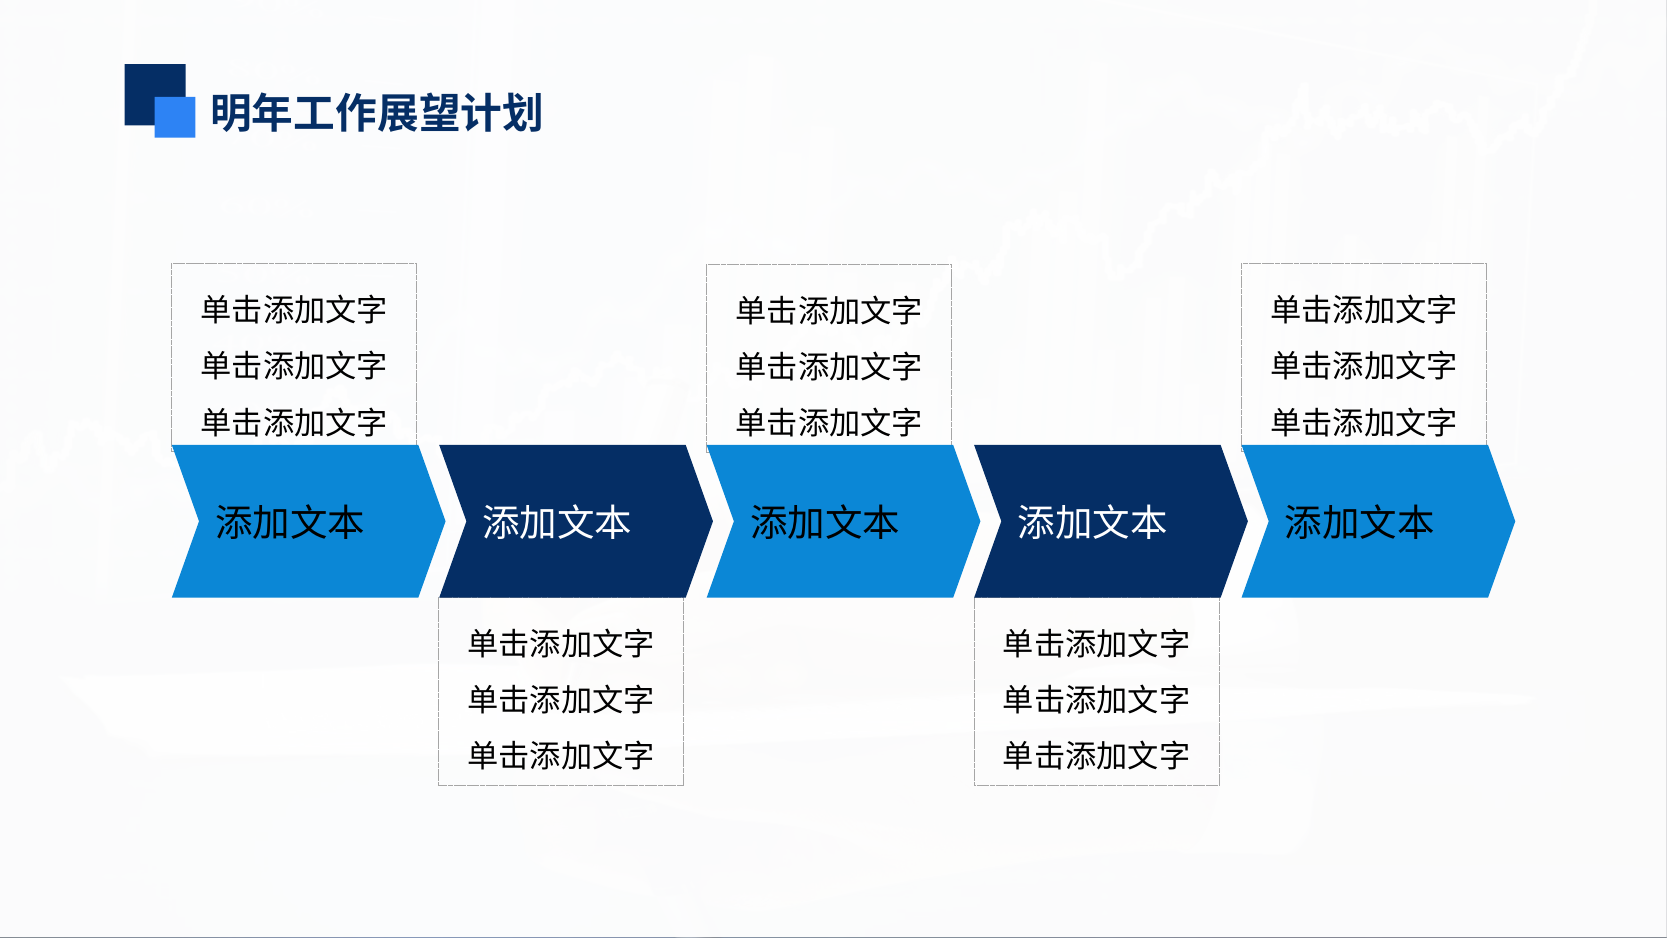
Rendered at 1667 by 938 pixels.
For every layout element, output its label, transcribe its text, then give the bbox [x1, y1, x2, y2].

text_box 明年工作展望计划 [195, 78, 574, 144]
text_box 单击添加文字 单击添加文字 单击添加文字 [171, 263, 417, 444]
text_box [153, 95, 197, 140]
text_box 单击添加文字 单击添加文字 单击添加文字 [974, 598, 1220, 786]
text_box 添加文本 [439, 444, 713, 598]
text_box 单击添加文字 单击添加文字 单击添加文字 [706, 264, 952, 444]
text_box 添加文本 [1241, 444, 1516, 598]
text_box 添加文本 [706, 444, 981, 598]
text_box [123, 62, 188, 127]
text_box 单击添加文字 单击添加文字 单击添加文字 [1241, 263, 1487, 444]
text_box 添加文本 [974, 444, 1248, 598]
text_box 单击添加文字 单击添加文字 单击添加文字 [438, 597, 684, 786]
text_box 添加文本 [171, 444, 446, 598]
